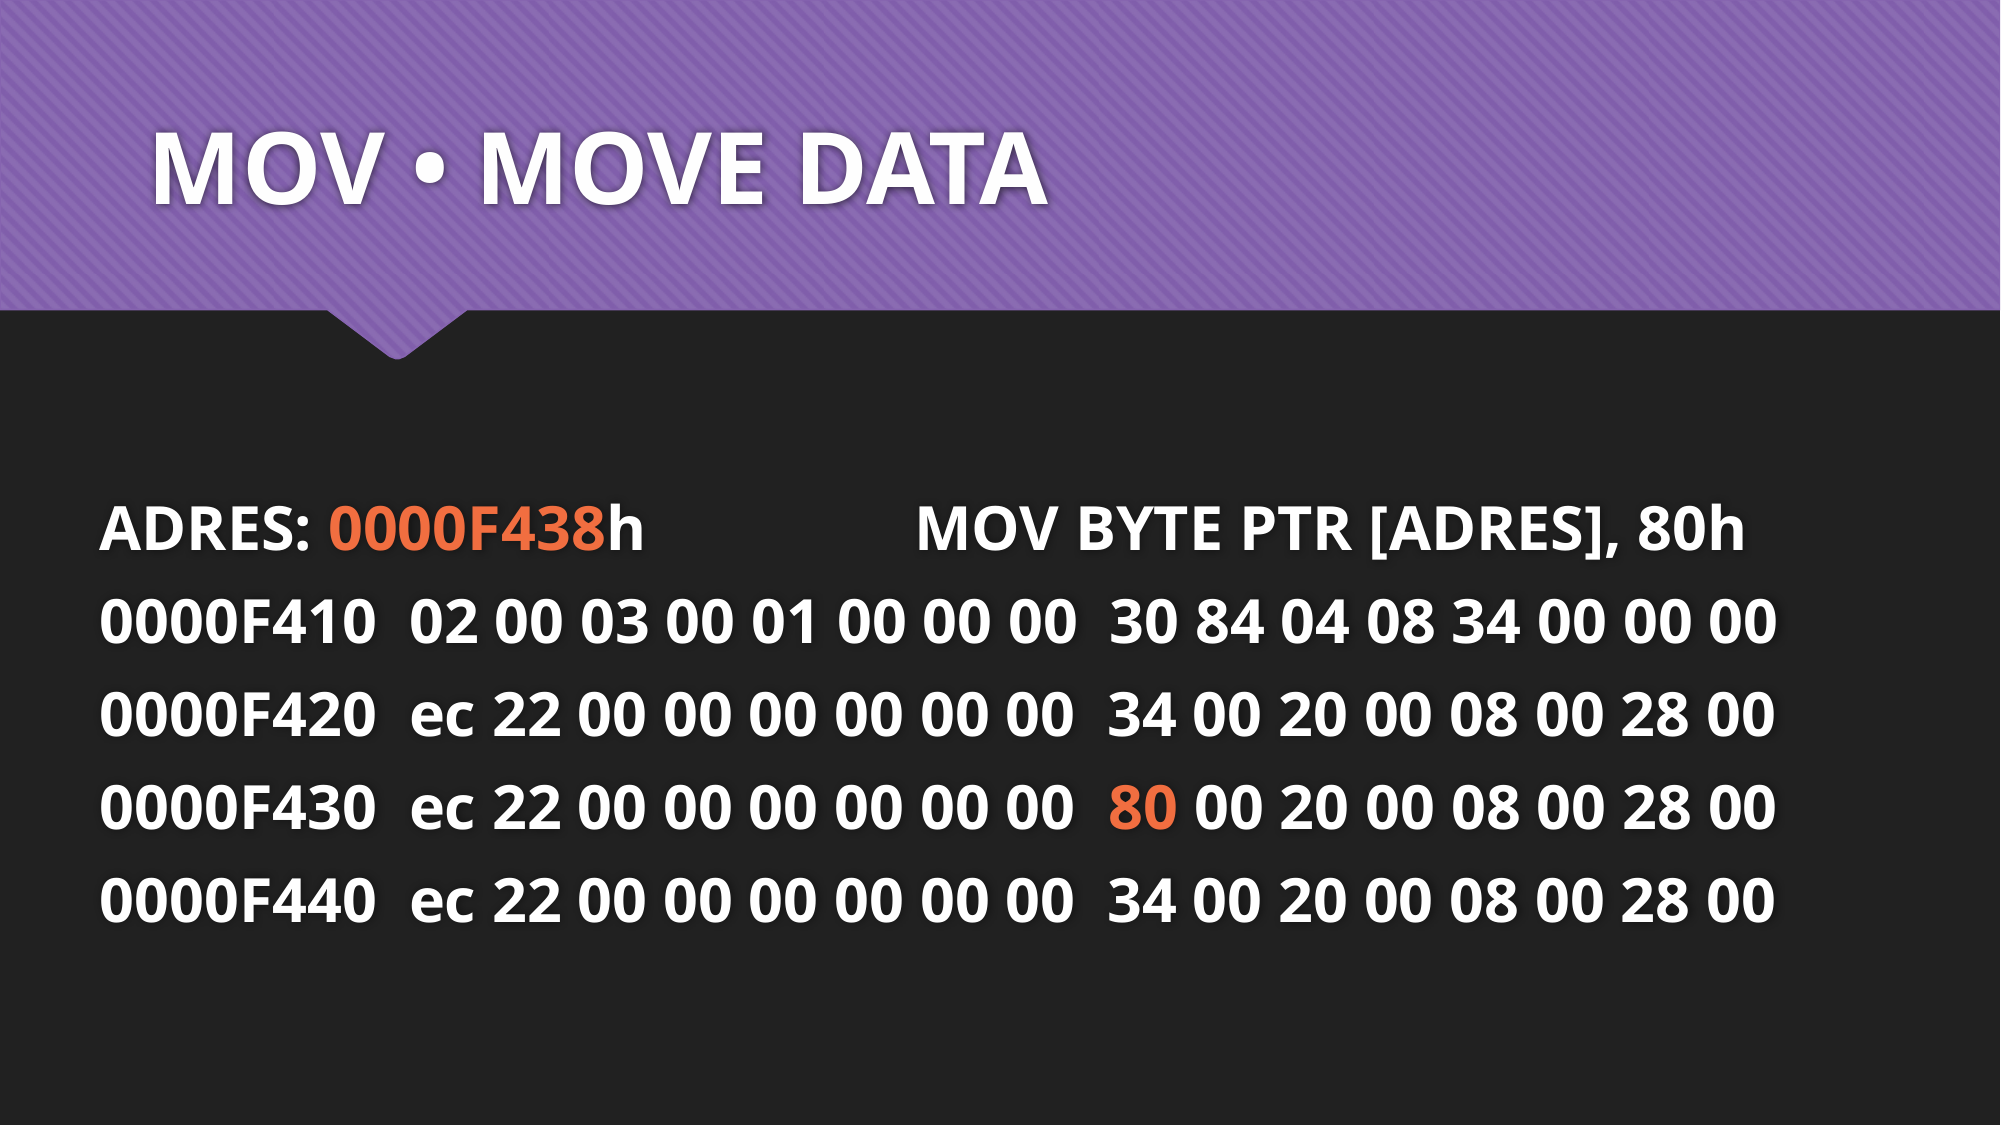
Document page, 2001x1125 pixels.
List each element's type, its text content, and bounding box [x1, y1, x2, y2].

title MOV • MOVE DATA [132, 73, 1868, 233]
list ADRES: 0000F438h MOV BYTE PTR [ADRES], 80h 0000F410 02 00 03 00 01 00 00 00 30 84 04 08 34 00 00 00 0000F420 ec 22 00 00 00 00 00 00 34 00 20 00 08 00 28 00 0000F430 ec 22 00 00 00 00 00 00 80 00 20 00 08 00 28 00 0000F440 ec 22 00 00 00 00 00 00 34 00 20 00 08 00 28 00 [84, 364, 1953, 1060]
